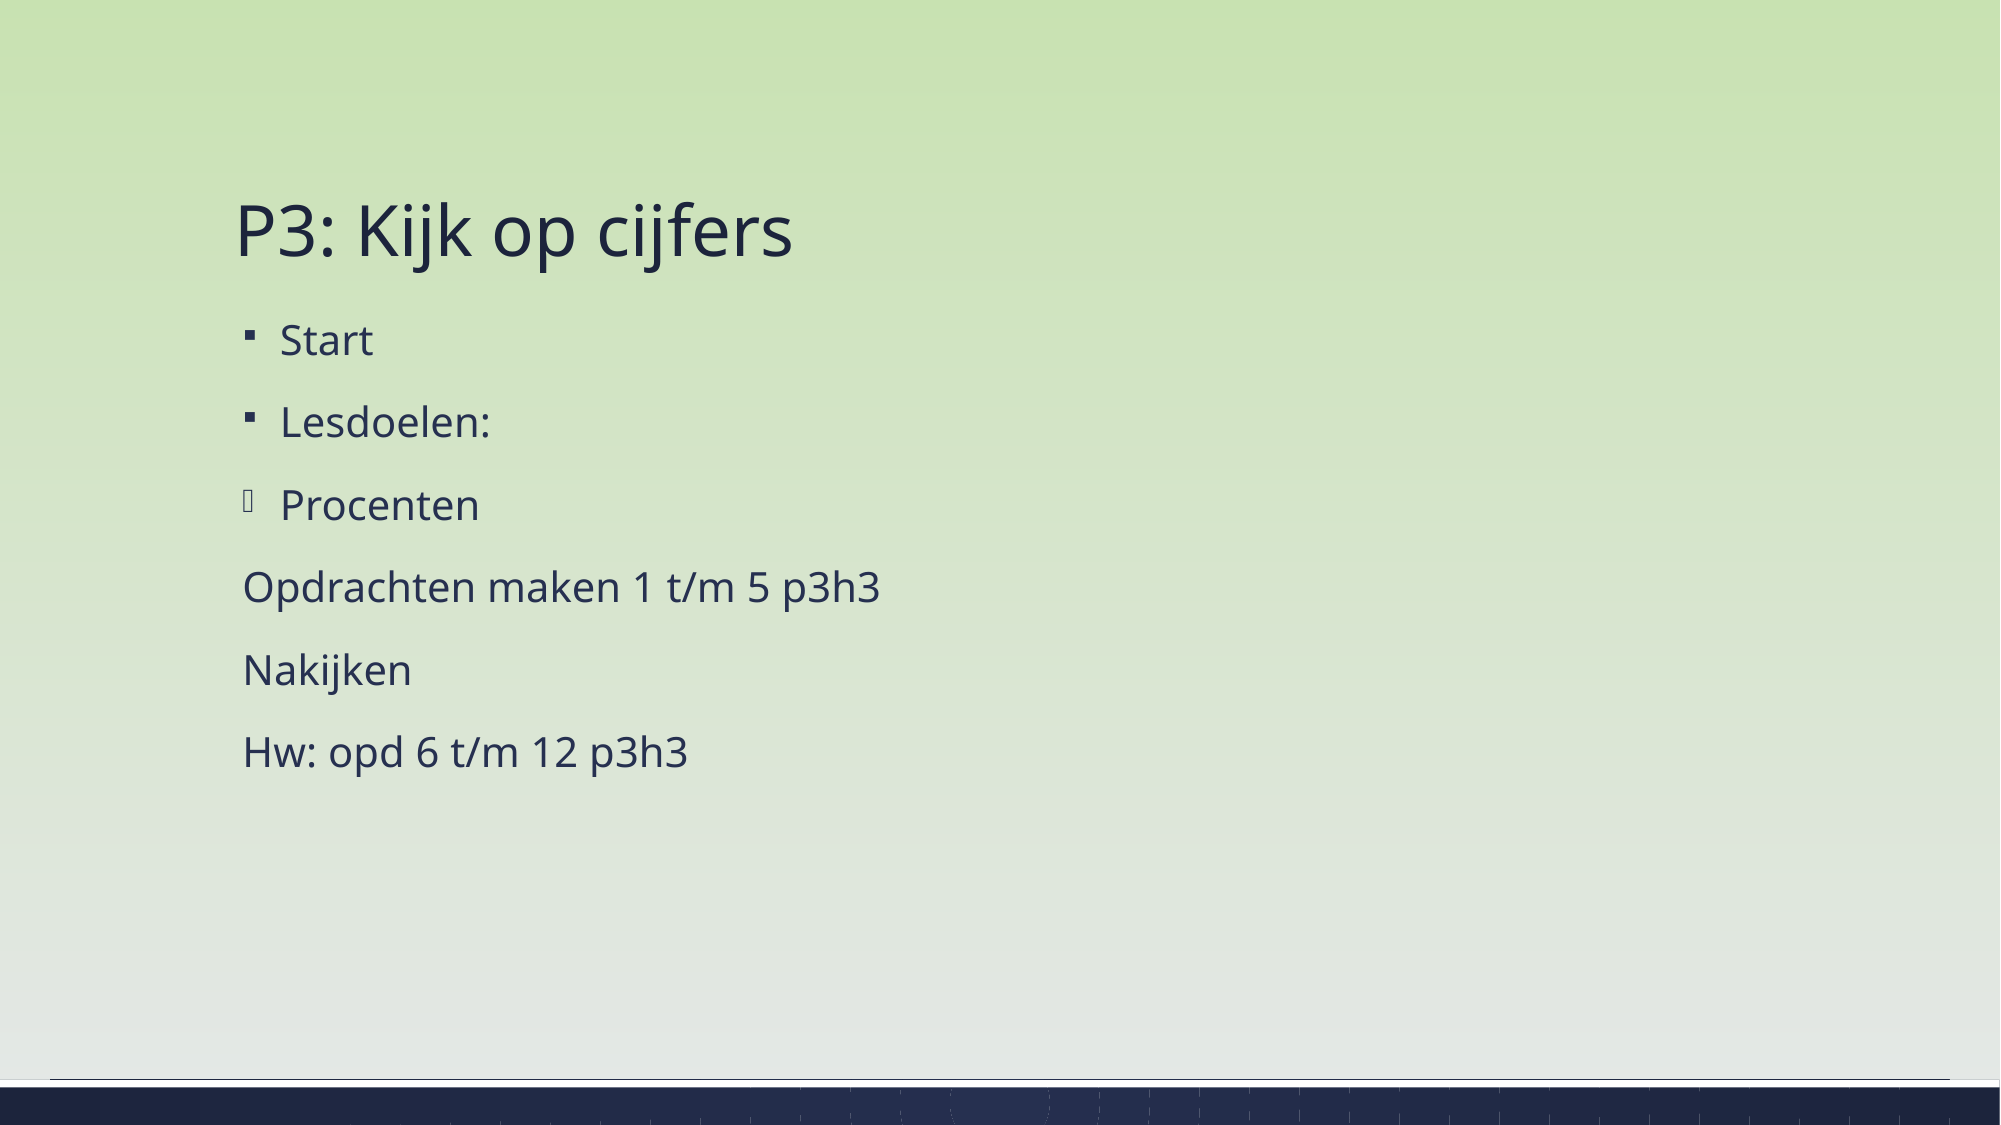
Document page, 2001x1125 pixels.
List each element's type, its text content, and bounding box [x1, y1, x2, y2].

list Start Lesdoelen: Procenten Opdrachten maken 1 t/m 5 p3h3 Nakijken Hw: opd 6 t/m 12 p3h3 [219, 311, 1780, 990]
title P3: Kijk op cijfers [219, 76, 1780, 279]
